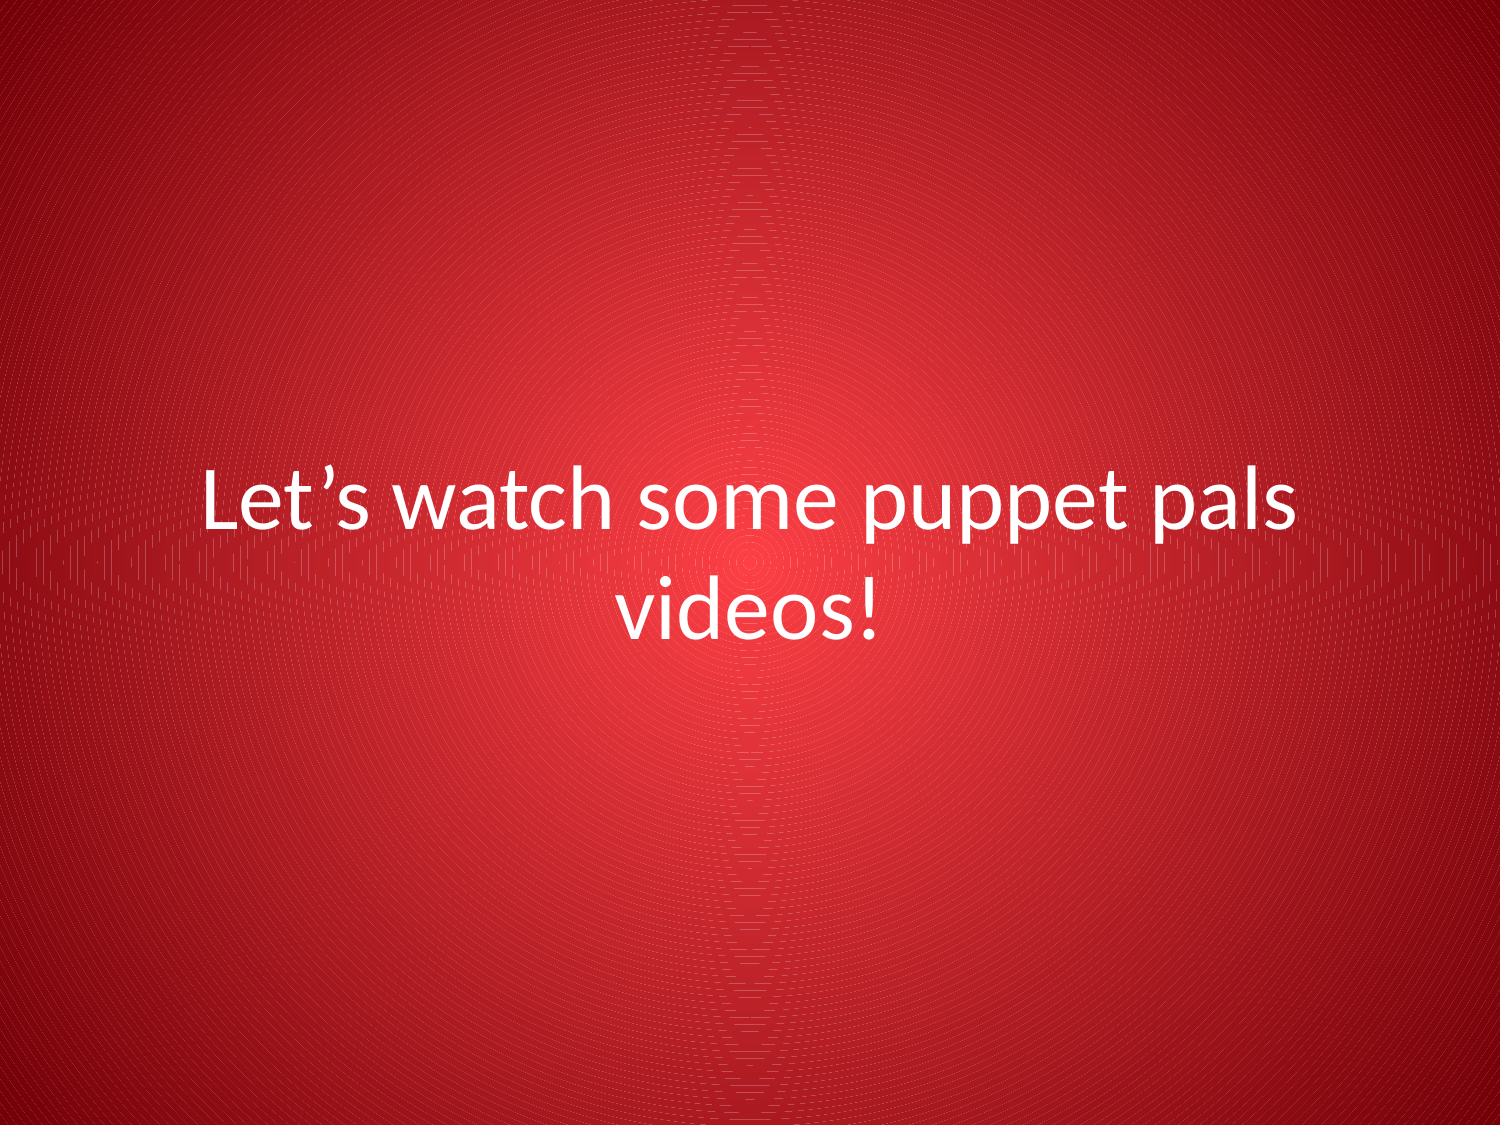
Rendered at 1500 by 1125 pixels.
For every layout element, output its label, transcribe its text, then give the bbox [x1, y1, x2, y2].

title Let’s watch some puppet pals videos! [75, 45, 1425, 1051]
